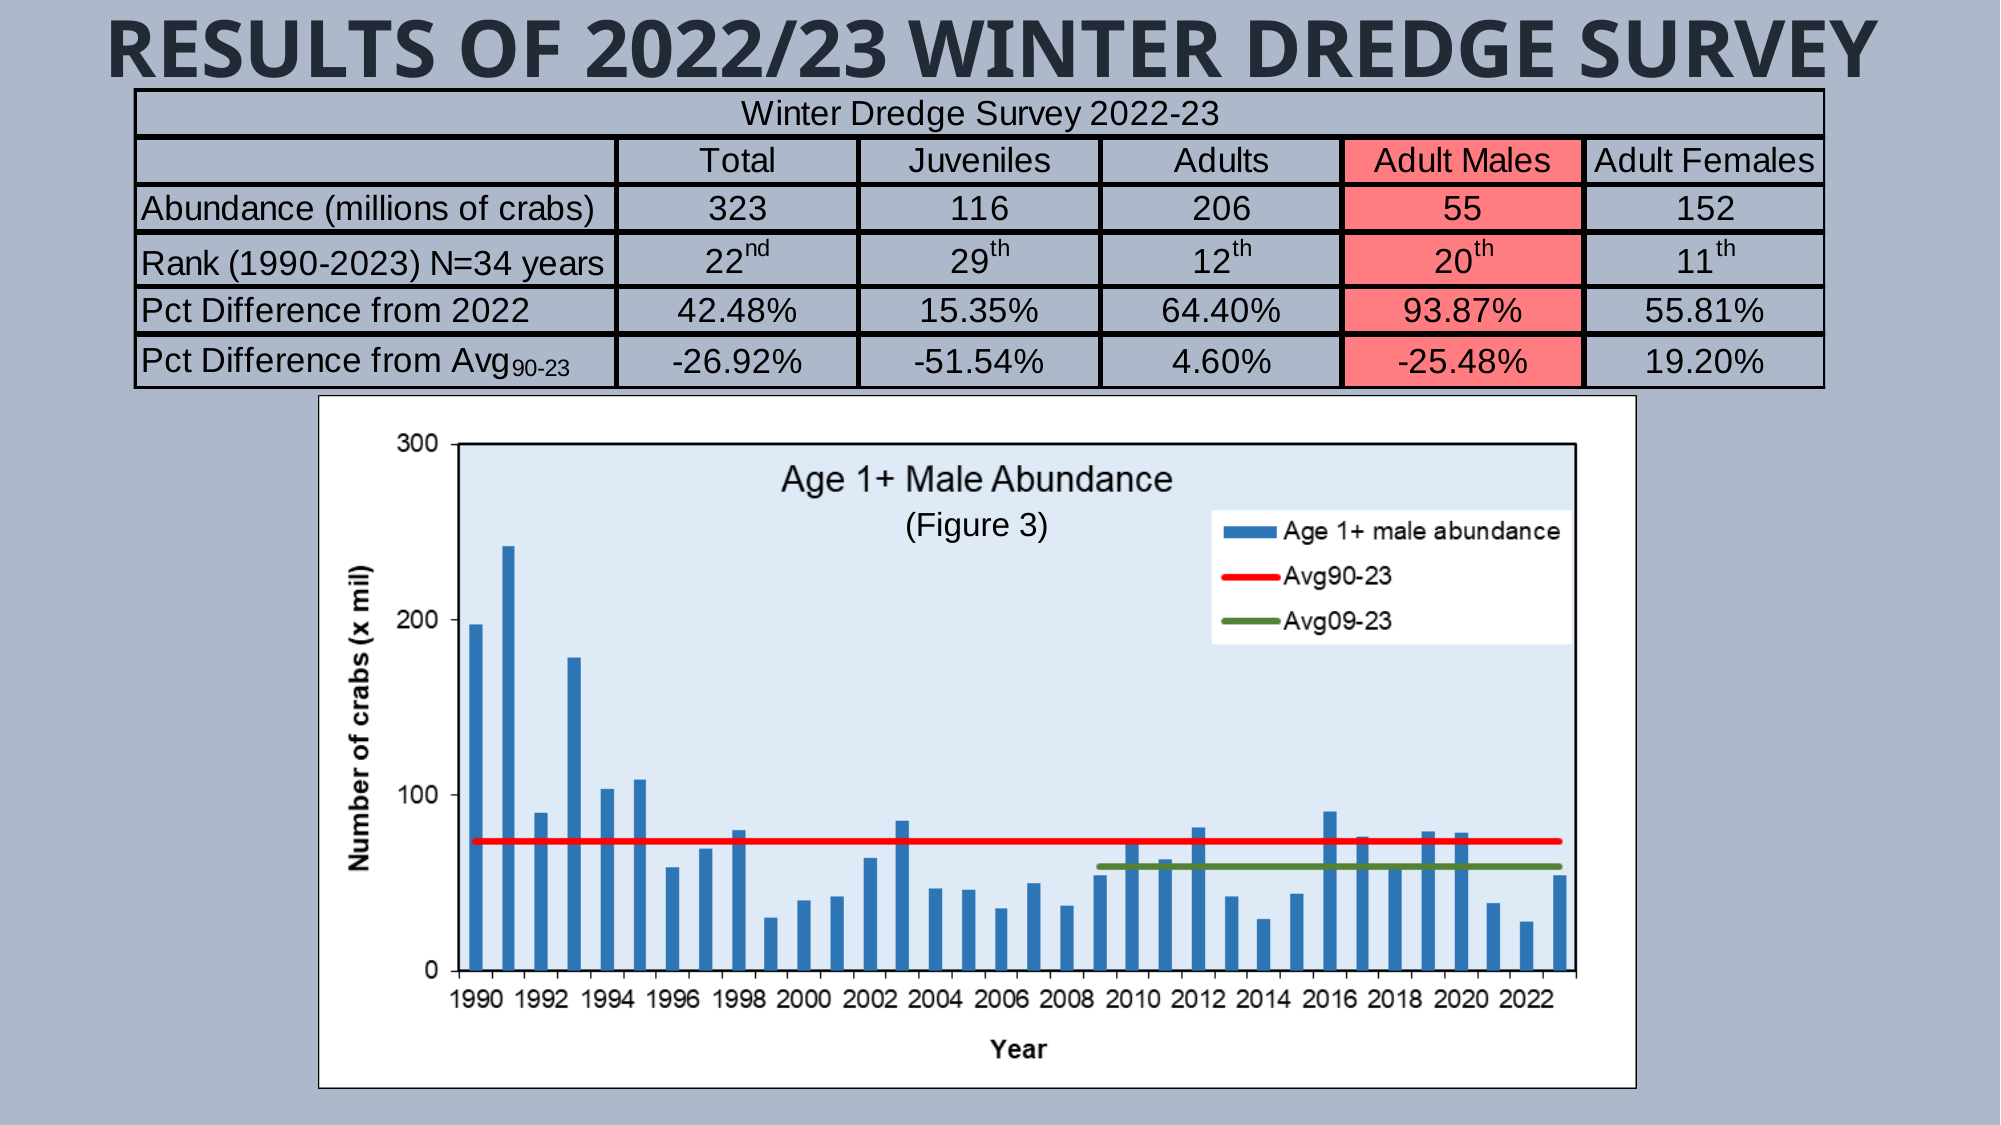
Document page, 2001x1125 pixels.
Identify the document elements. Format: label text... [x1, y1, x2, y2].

slide_number 7 [1526, 1045, 1977, 1106]
picture [317, 395, 1637, 1090]
title Results of 2022/23 Winter Dredge Survey [89, 0, 1977, 141]
picture [133, 88, 1828, 391]
